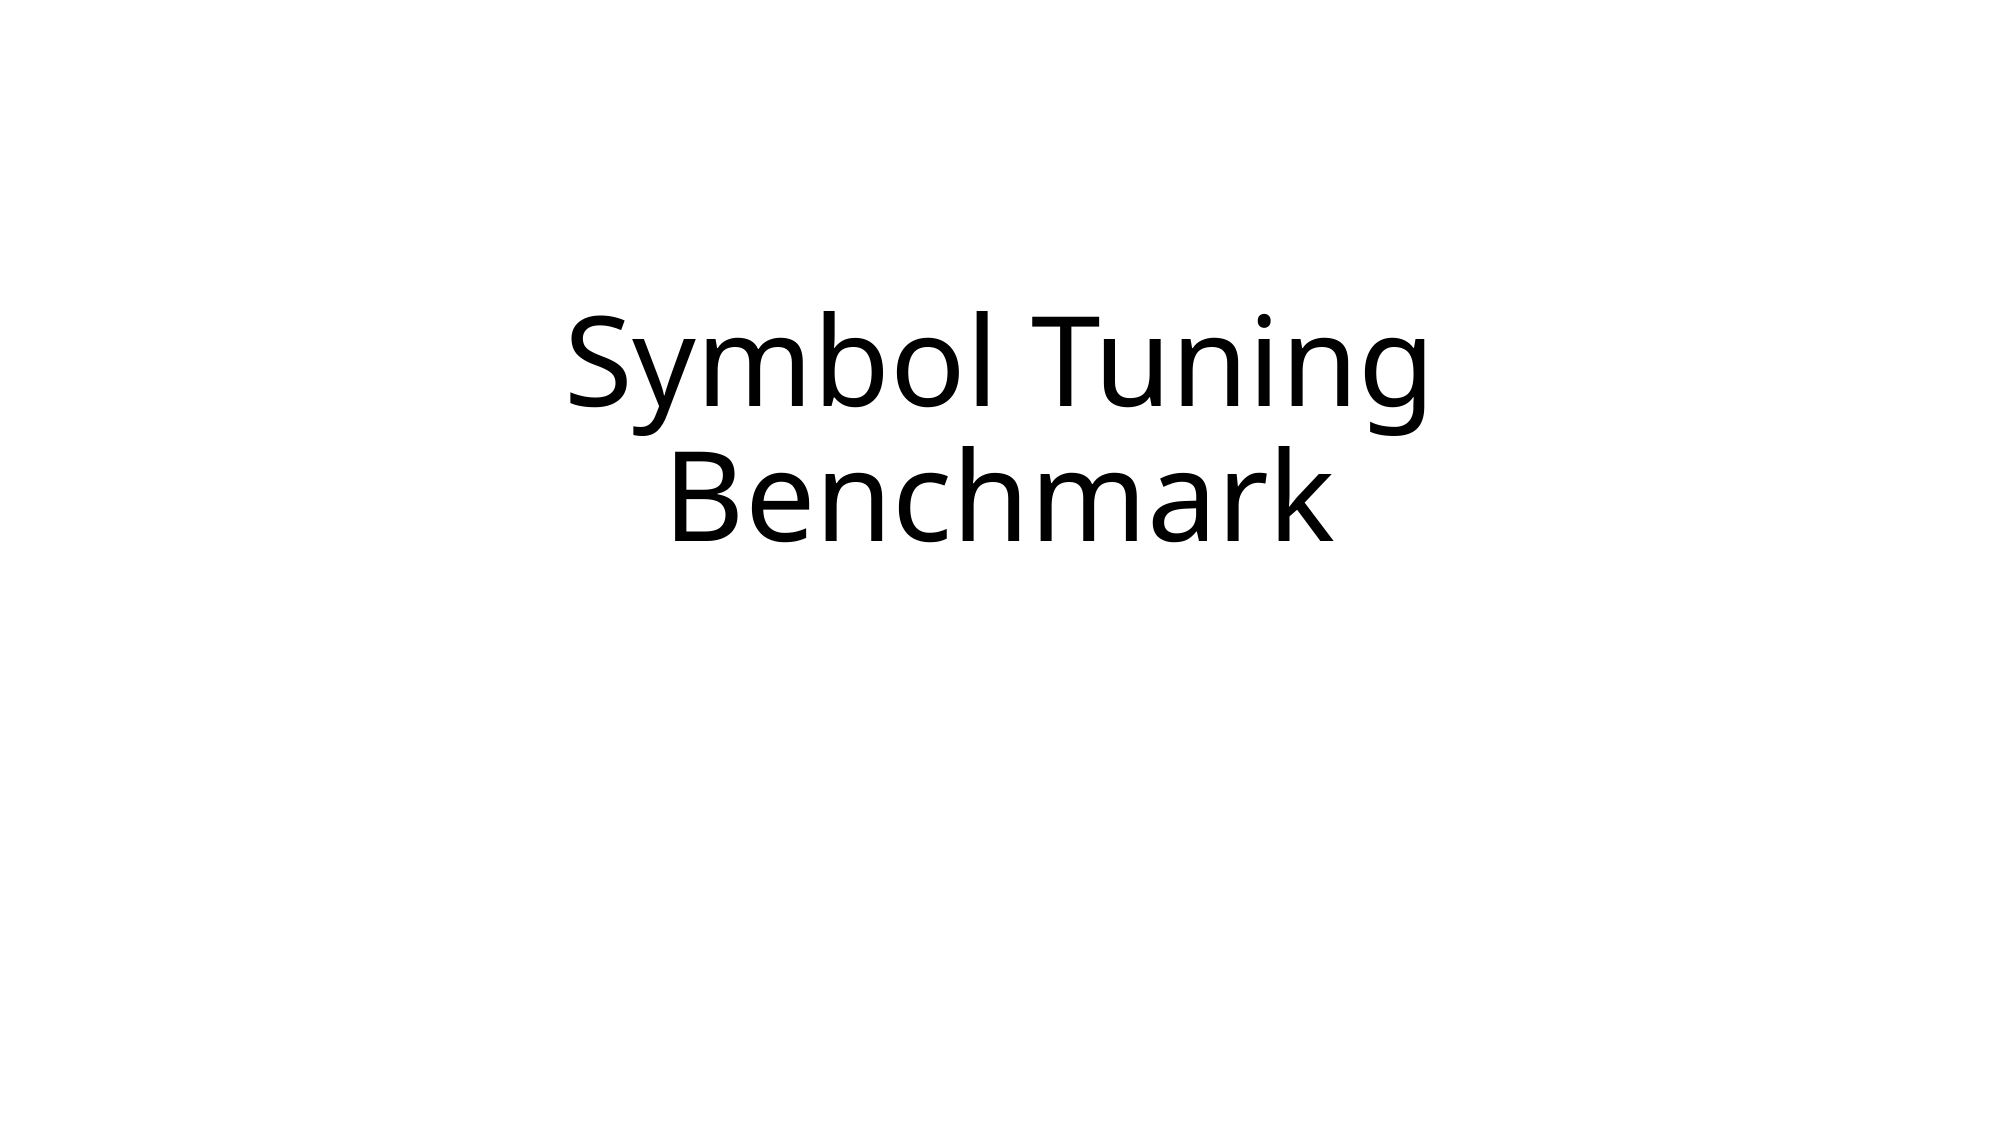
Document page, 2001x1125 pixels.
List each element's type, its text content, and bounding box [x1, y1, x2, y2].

title Symbol Tuning Benchmark [249, 184, 1750, 576]
